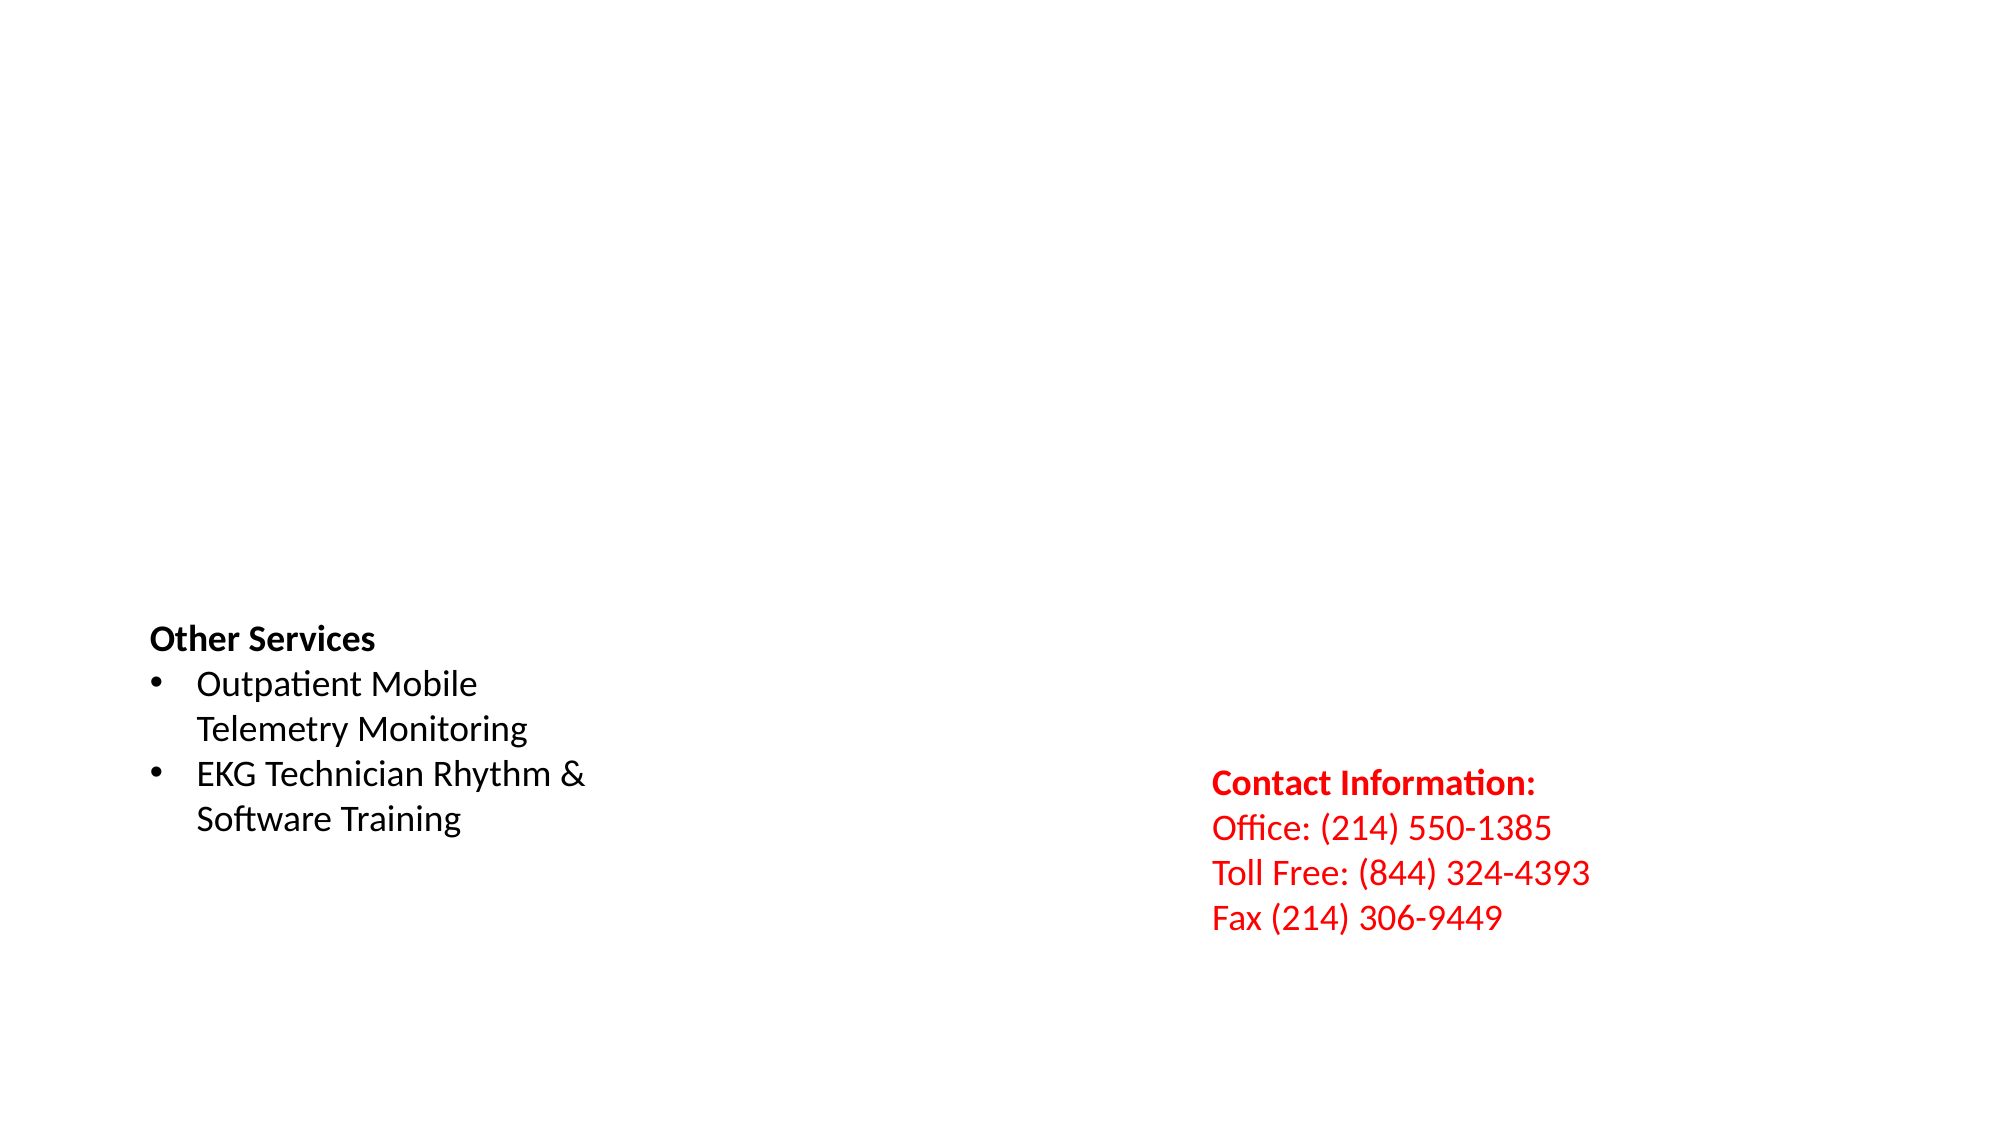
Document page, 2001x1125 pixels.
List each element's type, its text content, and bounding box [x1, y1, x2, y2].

text_box Other Services Outpatient Mobile Telemetry Monitoring EKG Technician Rhythm & Software Training [134, 606, 623, 846]
text_box Contact Information: Office: (214) 550-1385 Toll Free: (844) 324-4393 Fax (214) 306-9449 [1197, 750, 1698, 945]
